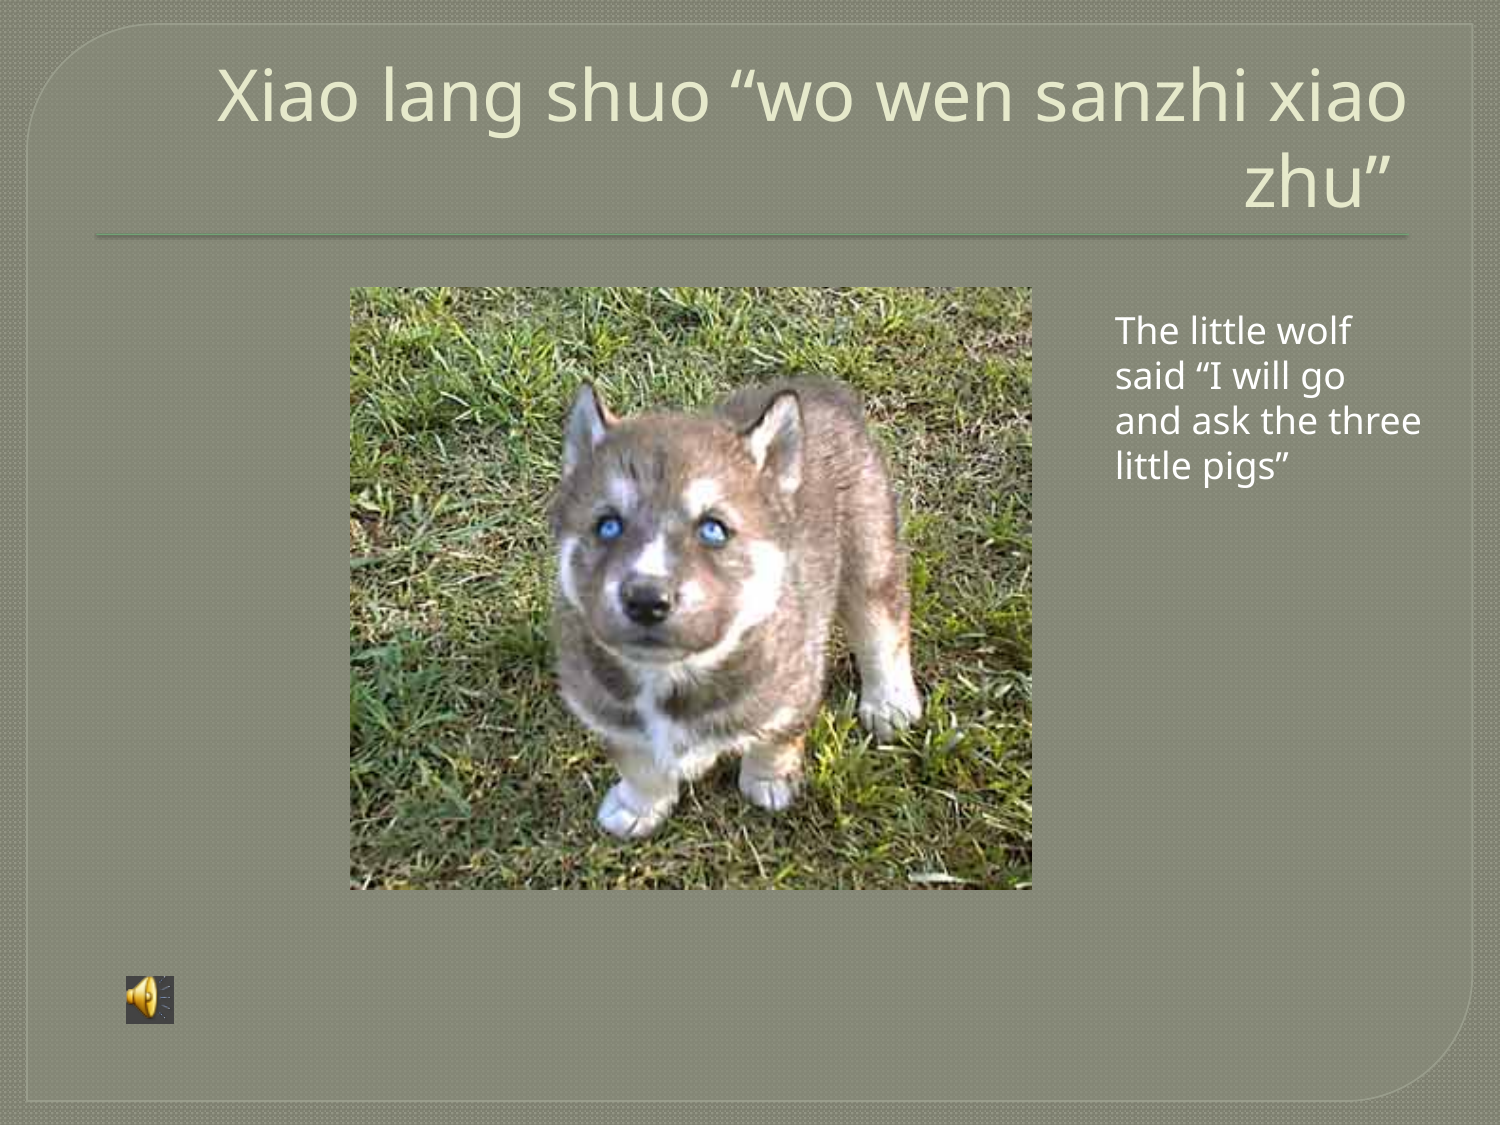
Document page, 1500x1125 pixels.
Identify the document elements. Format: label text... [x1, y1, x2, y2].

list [349, 287, 1032, 890]
picture [124, 974, 176, 1026]
text_box The little wolf said “I will go and ask the three little pigs” [1100, 299, 1438, 495]
title Xiao lang shuo “wo wen sanzhi xiao zhu” [75, 41, 1425, 230]
